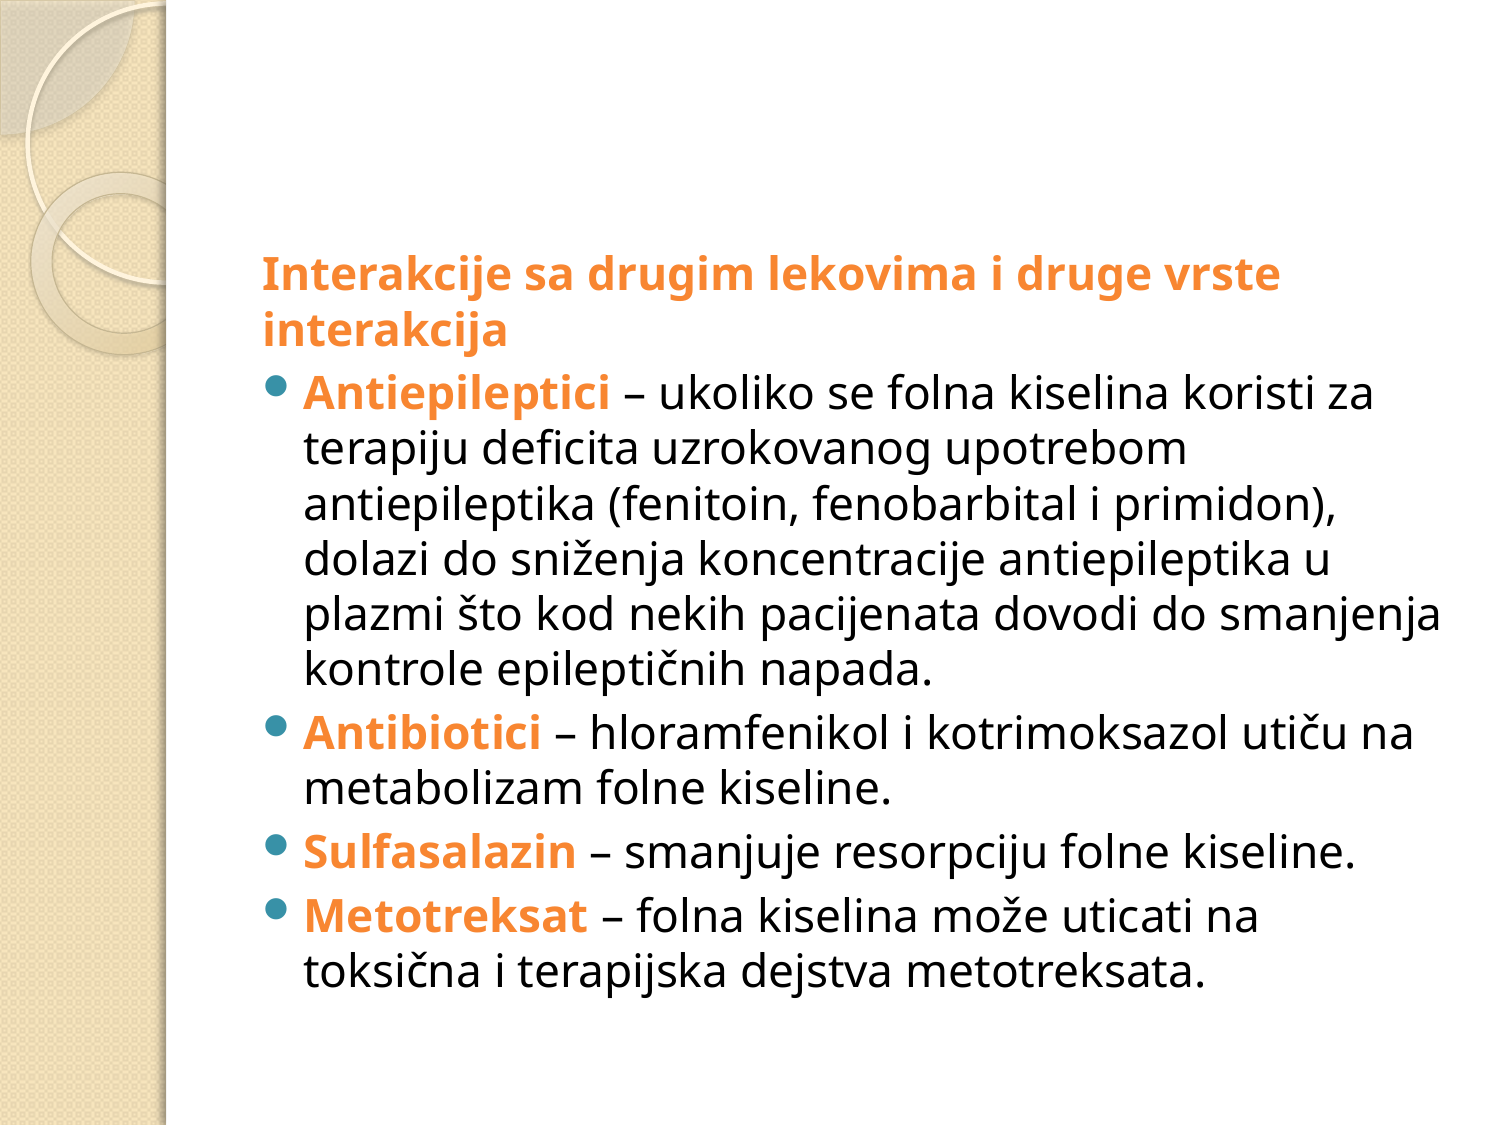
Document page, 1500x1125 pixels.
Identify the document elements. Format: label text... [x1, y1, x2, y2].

list Interakcije sa drugim lekovima i druge vrste interakcija Antiepileptici – ukoliko se folna kiselina koristi za terapiju deficita uzrokovanog upotrebom antiepileptika (fenitoin, fenobarbital i primidon), dolazi do sniženja koncentracije antiepileptika u plazmi što kod nekih pacijenata dovodi do smanjenja kontrole epileptičnih napada. Antibiotici – hloramfenikol i kotrimoksazol utiču na metabolizam folne kiseline. Sulfasalazin – smanjuje resorpciju folne kiseline. Metotreksat – folna kiselina može uticati na toksična i terapijska dejstva metotreksata. [235, 237, 1466, 1025]
